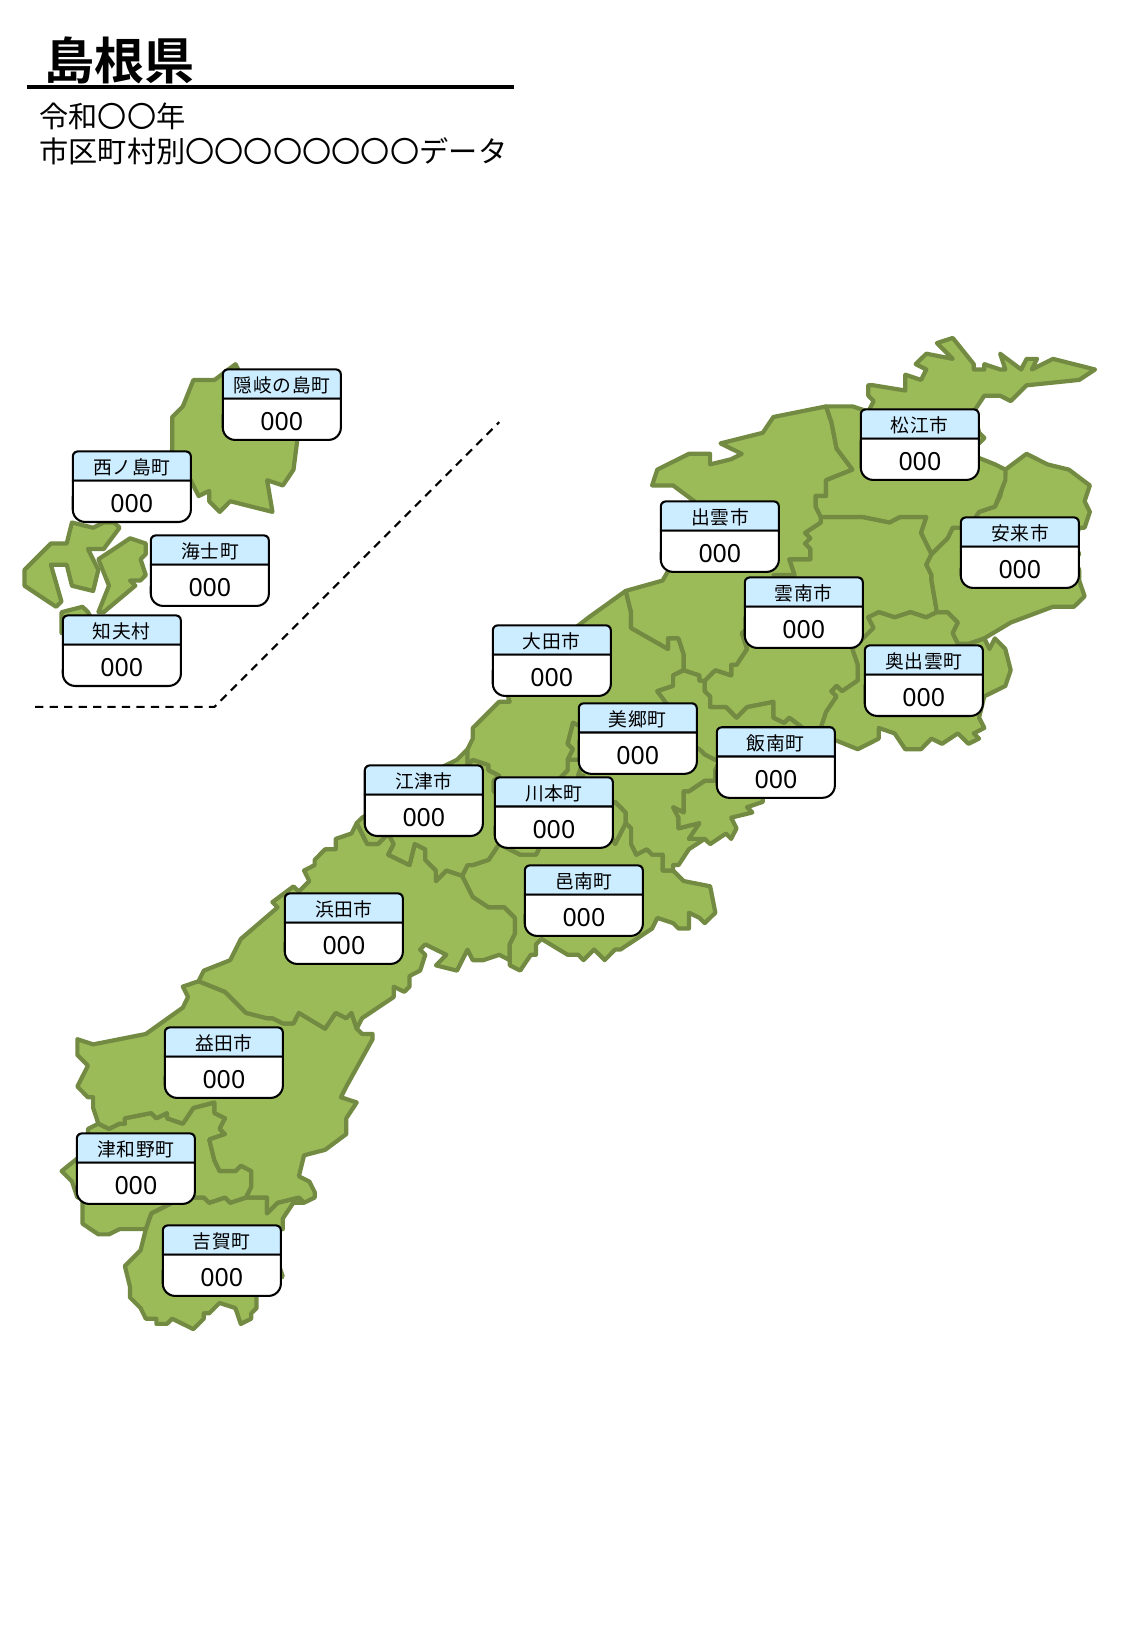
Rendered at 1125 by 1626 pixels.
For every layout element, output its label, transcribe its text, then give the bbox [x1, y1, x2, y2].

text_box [864, 645, 984, 717]
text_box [284, 893, 404, 965]
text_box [164, 1027, 284, 1099]
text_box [578, 703, 698, 775]
text_box 島根県 [29, 22, 210, 85]
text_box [150, 535, 270, 607]
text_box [62, 615, 182, 687]
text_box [716, 727, 836, 799]
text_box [492, 625, 612, 697]
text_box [72, 451, 192, 523]
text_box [960, 517, 1080, 589]
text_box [860, 409, 980, 481]
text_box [660, 501, 780, 573]
text_box 令和〇〇年 市区町村別〇〇〇〇〇〇〇〇データ [24, 91, 523, 177]
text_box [24, 337, 1096, 1330]
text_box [222, 369, 342, 441]
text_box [162, 1225, 282, 1297]
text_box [744, 577, 864, 649]
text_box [364, 765, 484, 837]
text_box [524, 865, 644, 937]
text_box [494, 777, 614, 849]
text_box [76, 1133, 196, 1205]
